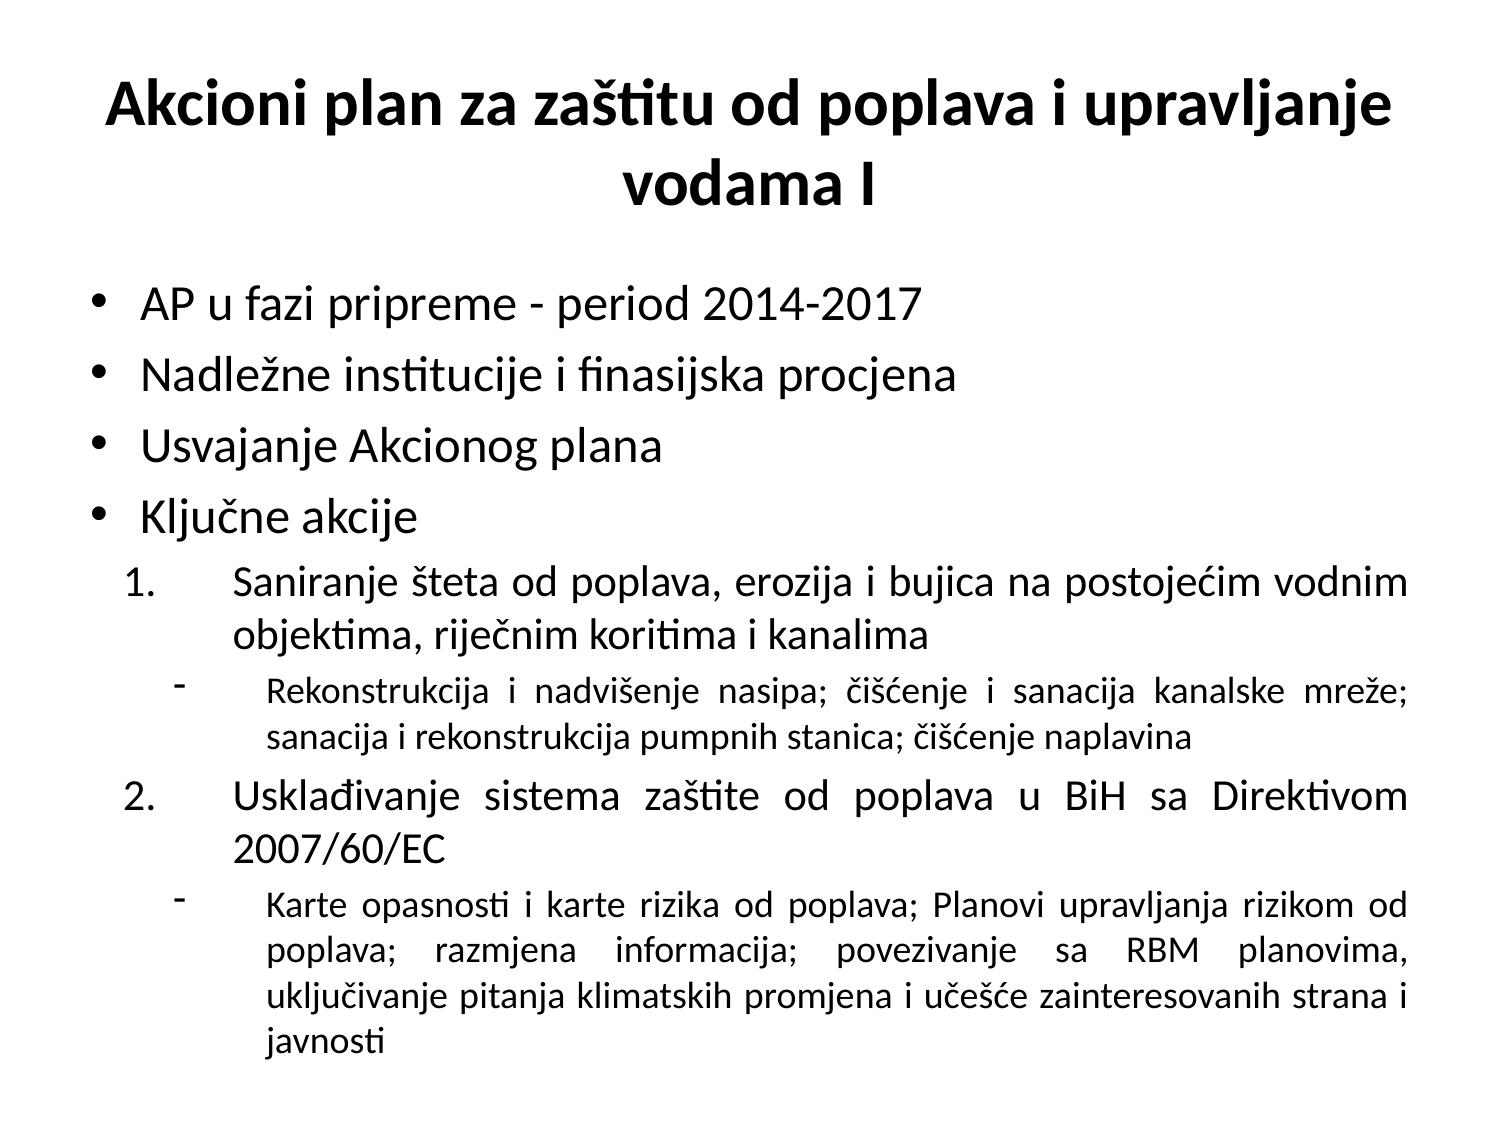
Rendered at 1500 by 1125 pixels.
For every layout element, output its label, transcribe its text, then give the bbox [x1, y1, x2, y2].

title Akcioni plan za zaštitu od poplava i upravljanje vodama I [75, 45, 1425, 233]
list AP u fazi pripreme - period 2014-2017 Nadležne institucije i finasijska procjena Usvajanje Akcionog plana Ključne akcije Saniranje šteta od poplava, erozija i bujica na postojećim vodnim objektima, riječnim koritima i kanalima Rekonstrukcija i nadvišenje nasipa; čišćenje i sanacija kanalske mreže; sanacija i rekonstrukcija pumpnih stanica; čišćenje naplavina Usklađivanje sistema zaštite od poplava u BiH sa Direktivom 2007/60/EC Karte opasnosti i karte rizika od poplava; Planovi upravljanja rizikom od poplava; razmjena informacija; povezivanje sa RBM planovima, uključivanje pitanja klimatskih promjena i učešće zainteresovanih strana i javnosti [75, 262, 1425, 1071]
